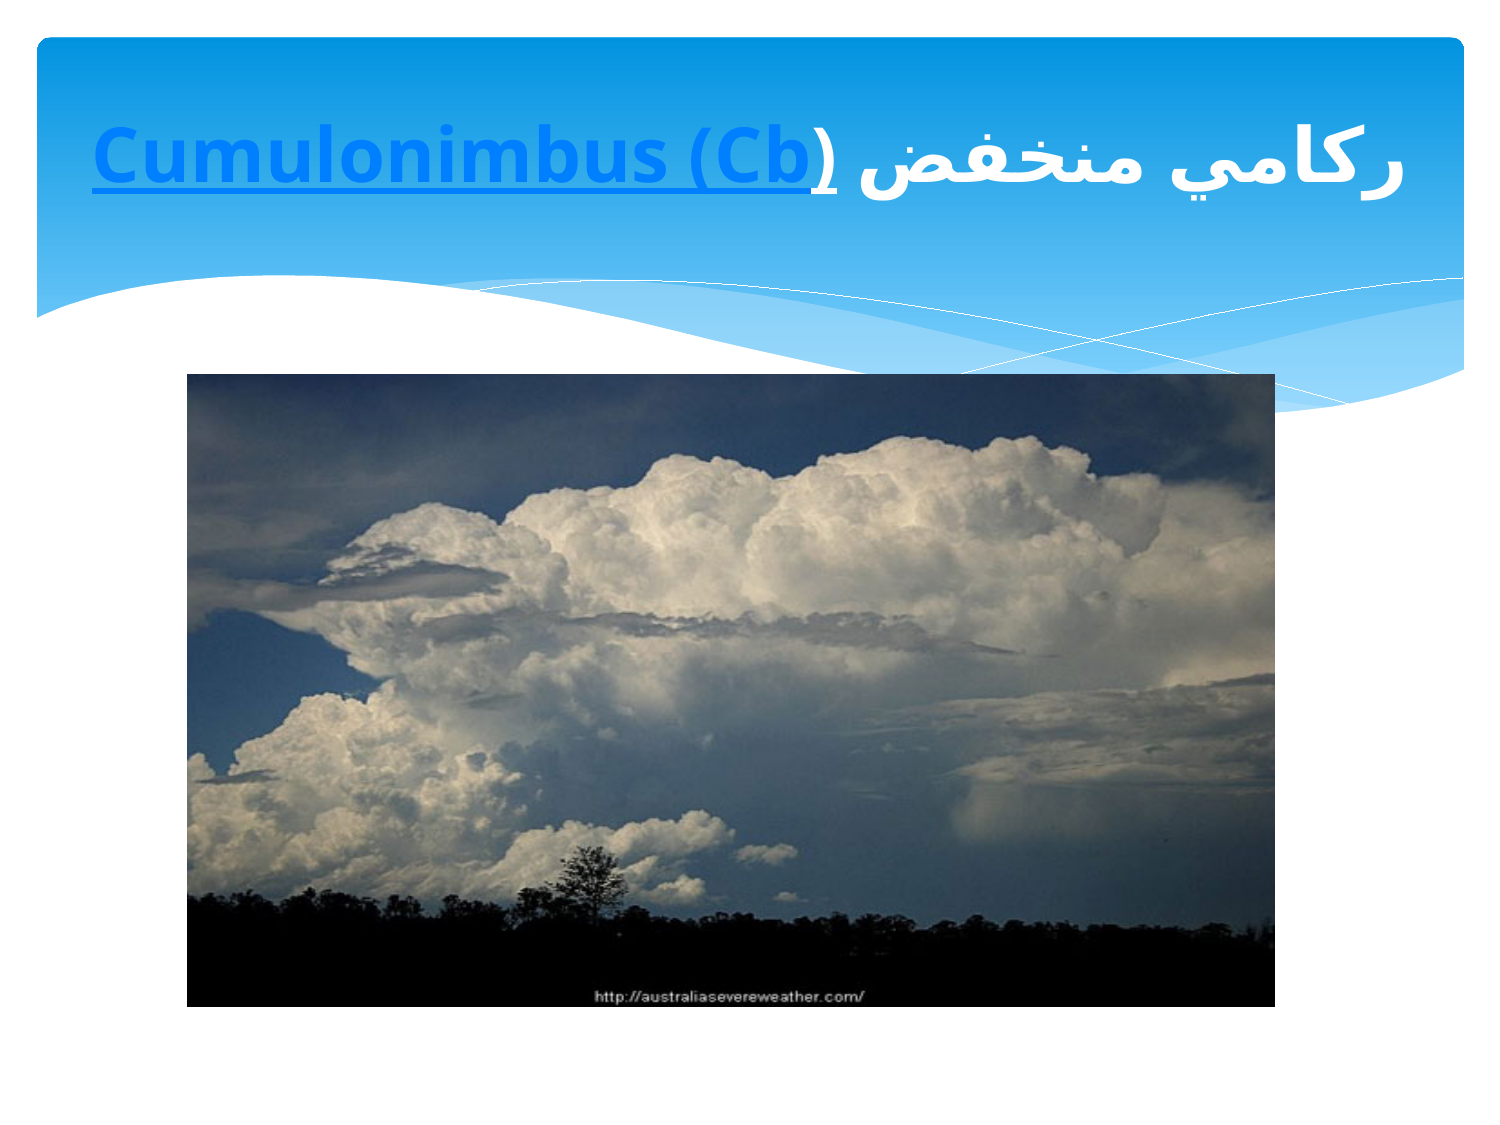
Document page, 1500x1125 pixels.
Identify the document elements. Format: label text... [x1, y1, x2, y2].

title Cumulonimbus (Cb) ركامي منخفض [75, 55, 1425, 261]
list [187, 374, 1276, 1007]
